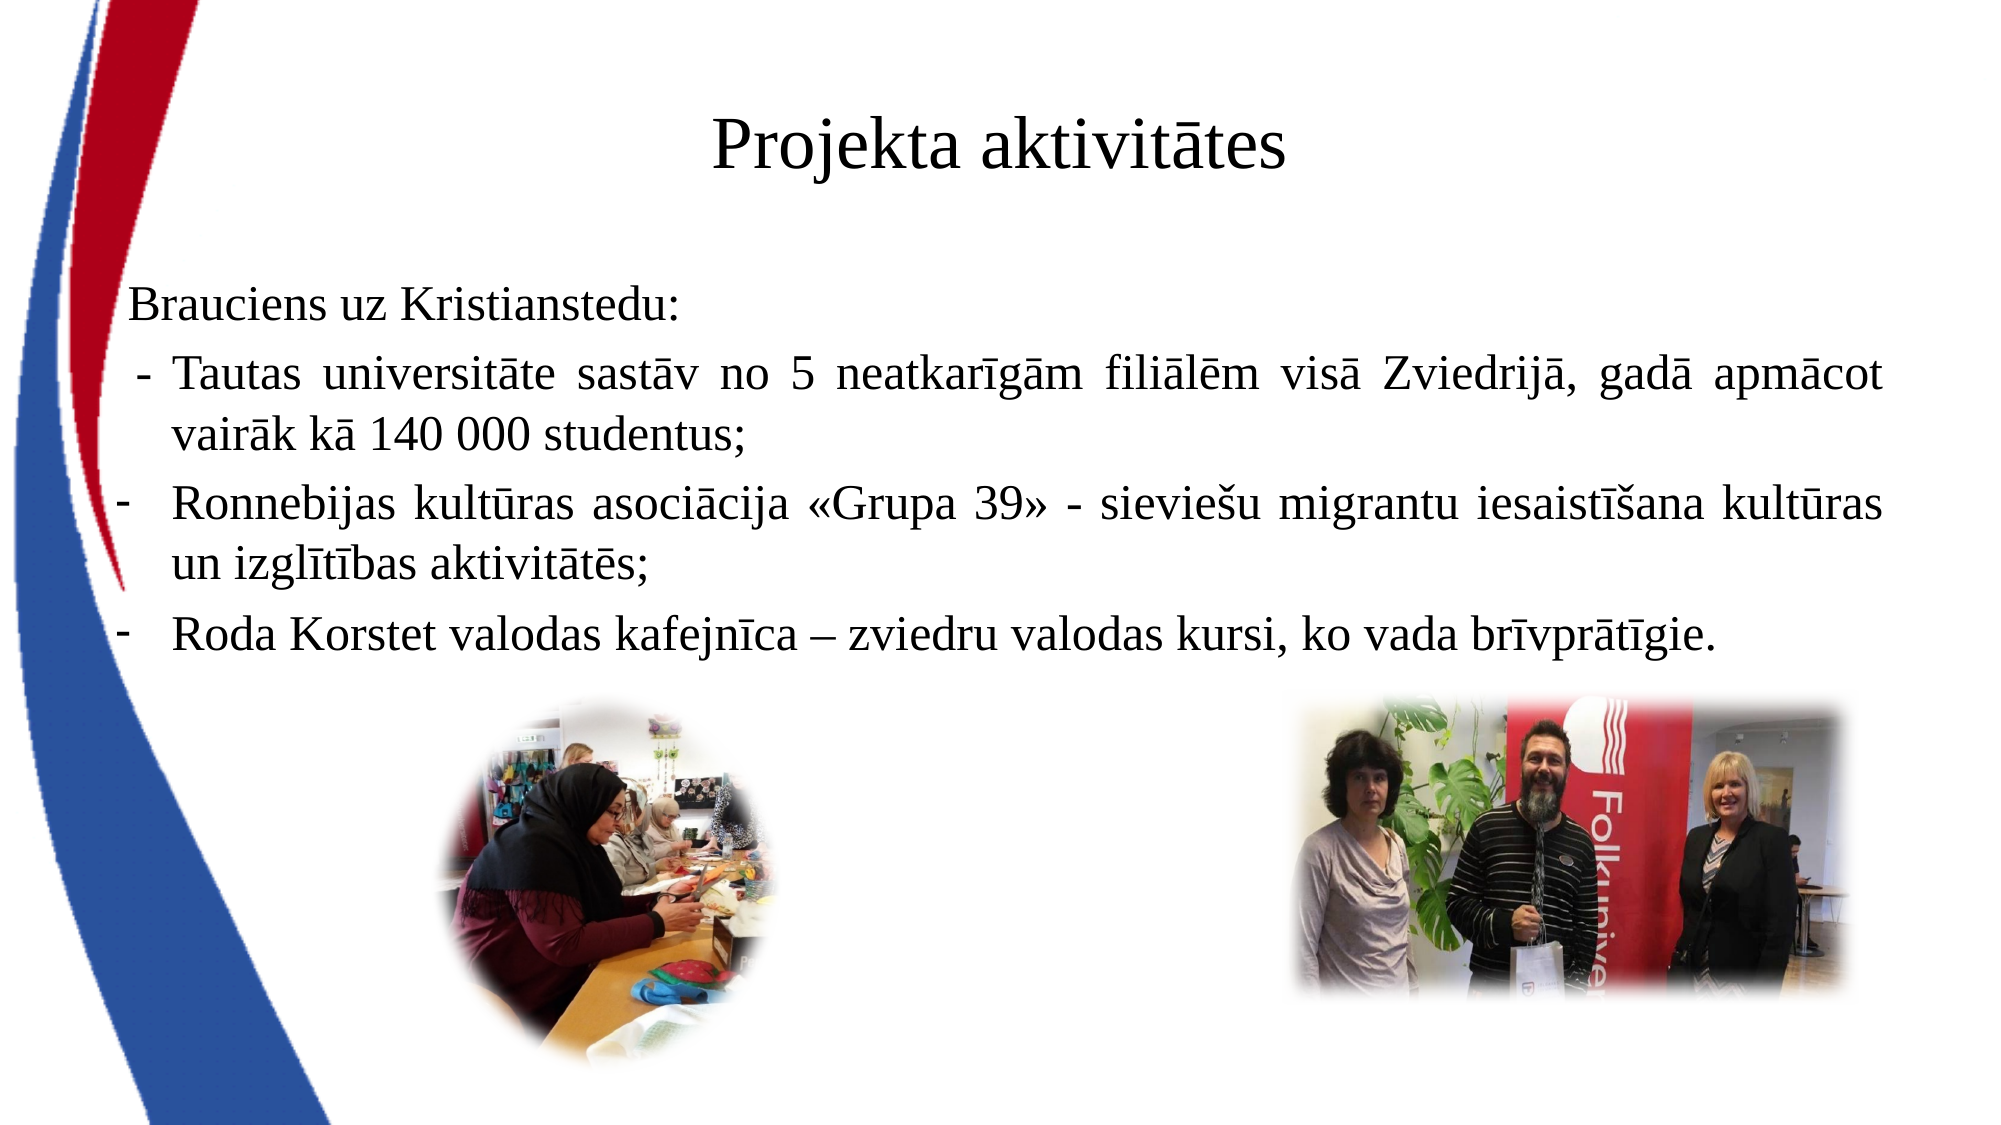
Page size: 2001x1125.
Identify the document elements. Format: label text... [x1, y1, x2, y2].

title Projekta aktivitātes [99, 45, 1900, 233]
list Brauciens uz Kristianstedu: - Tautas universitāte sastāv no 5 neatkarīgām filiālēm visā Zviedrijā, gadā apmācot vairāk kā 140 000 studentus; Ronnebijas kultūras asociācija «Grupa 39» - sieviešu migrantu iesaistīšana kultūras un izglītības aktivitātēs; Roda Korstet valodas kafejnīca – zviedru valodas kursi, ko vada brīvprātīgie. [99, 262, 1900, 1005]
picture [0, 0, 2001, 1125]
